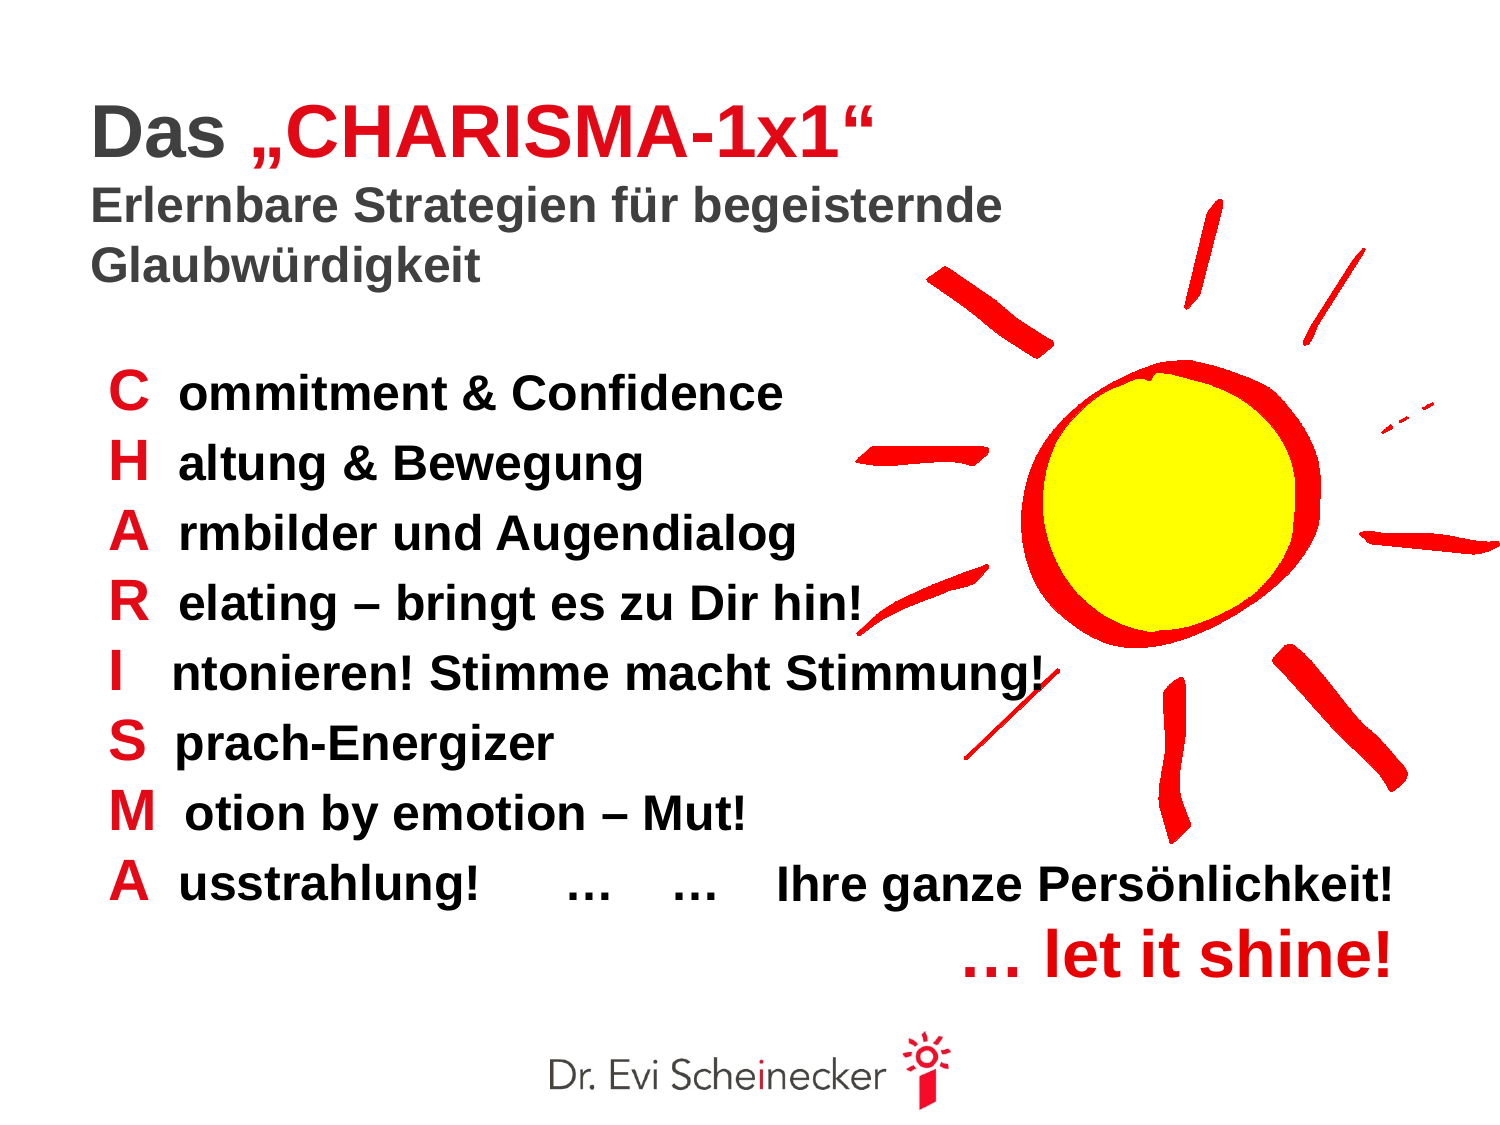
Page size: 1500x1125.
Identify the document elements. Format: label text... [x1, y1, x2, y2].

text_box C ommitment & Confidence H altung & Bewegung A rmbilder und Augendialog R elating – bringt es zu Dir hin! I ntonieren! Stimme macht Stimmung! S prach-Energizer M otion by emotion – Mut! A usstrahlung! … … [93, 345, 1067, 920]
title Das „CHARISMA-1x1“ Erlernbare Strategien für begeisternde Glaubwürdigkeit [75, 93, 1425, 282]
picture [550, 1031, 951, 1110]
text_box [855, 198, 1500, 844]
text_box Ihre ganze Persönlichkeit! … let it shine! [761, 851, 1500, 999]
